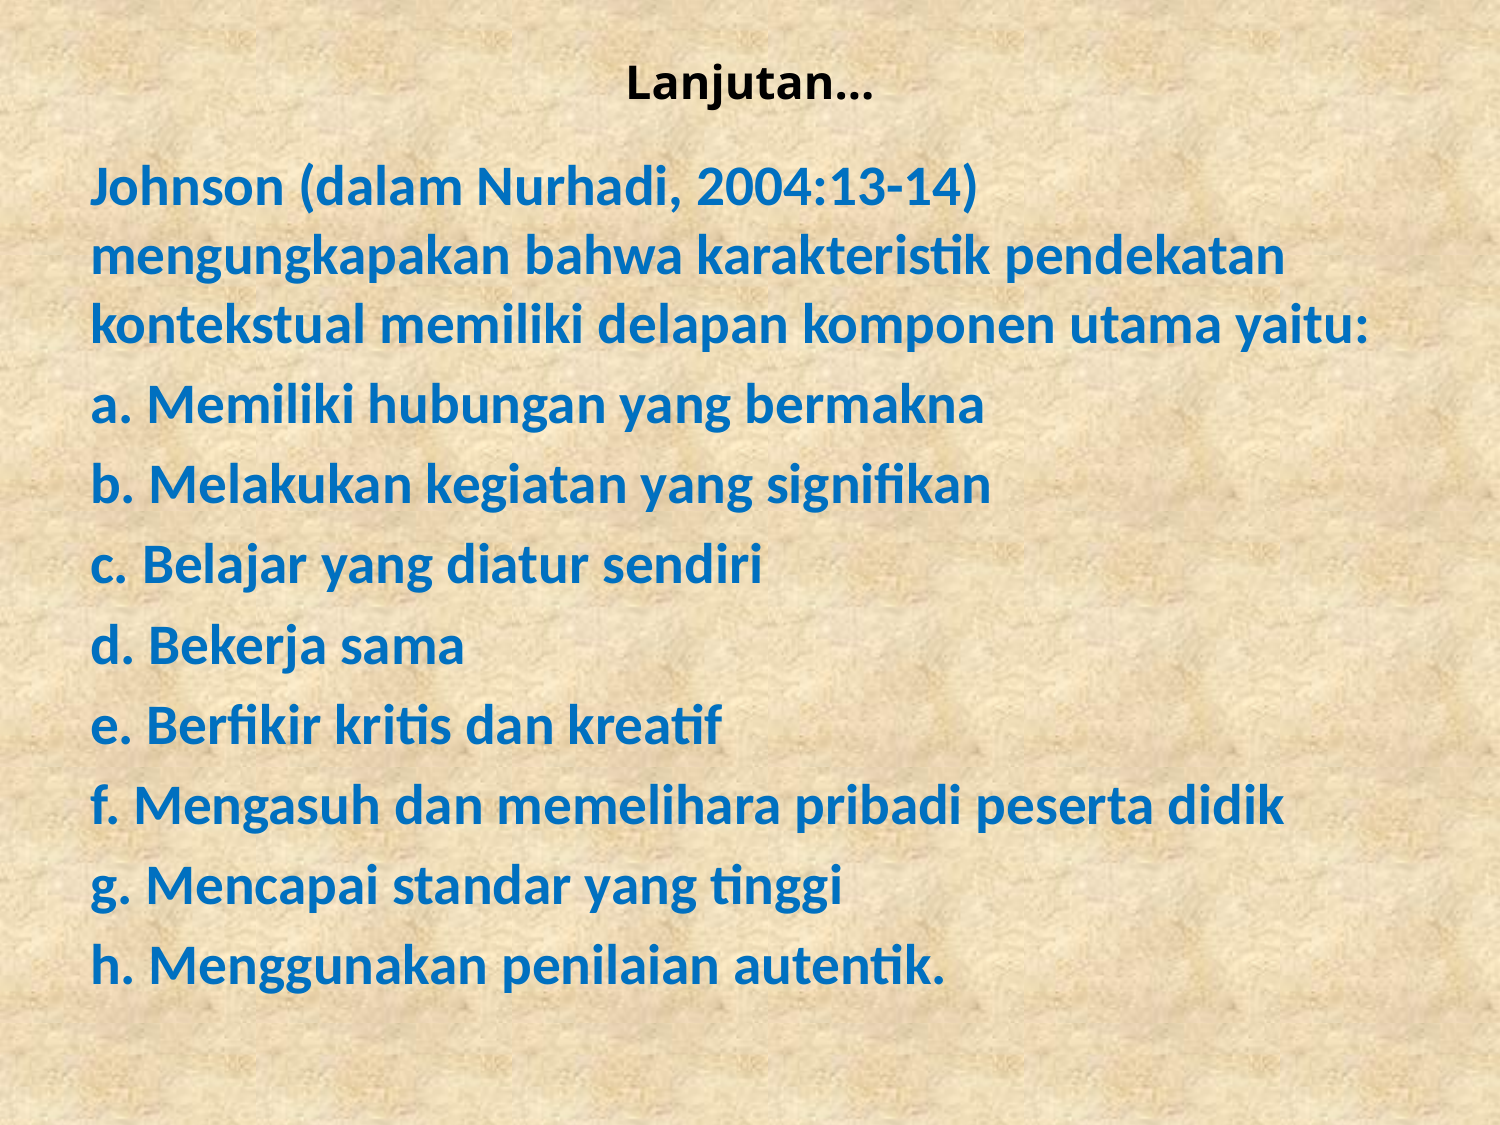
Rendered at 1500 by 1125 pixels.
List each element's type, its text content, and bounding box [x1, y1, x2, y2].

list Johnson (dalam Nurhadi, 2004:13-14) mengungkapakan bahwa karakteristik pendekatan kontekstual memiliki delapan komponen utama yaitu: a. Memiliki hubungan yang bermakna b. Melakukan kegiatan yang signifikan c. Belajar yang diatur sendiri d. Bekerja sama e. Berfikir kritis dan kreatif f. Mengasuh dan memelihara pribadi peserta didik g. Mencapai standar yang tinggi h. Menggunakan penilaian autentik. [75, 140, 1425, 1005]
title Lanjutan... [75, 45, 1425, 118]
picture [0, 0, 1500, 1125]
